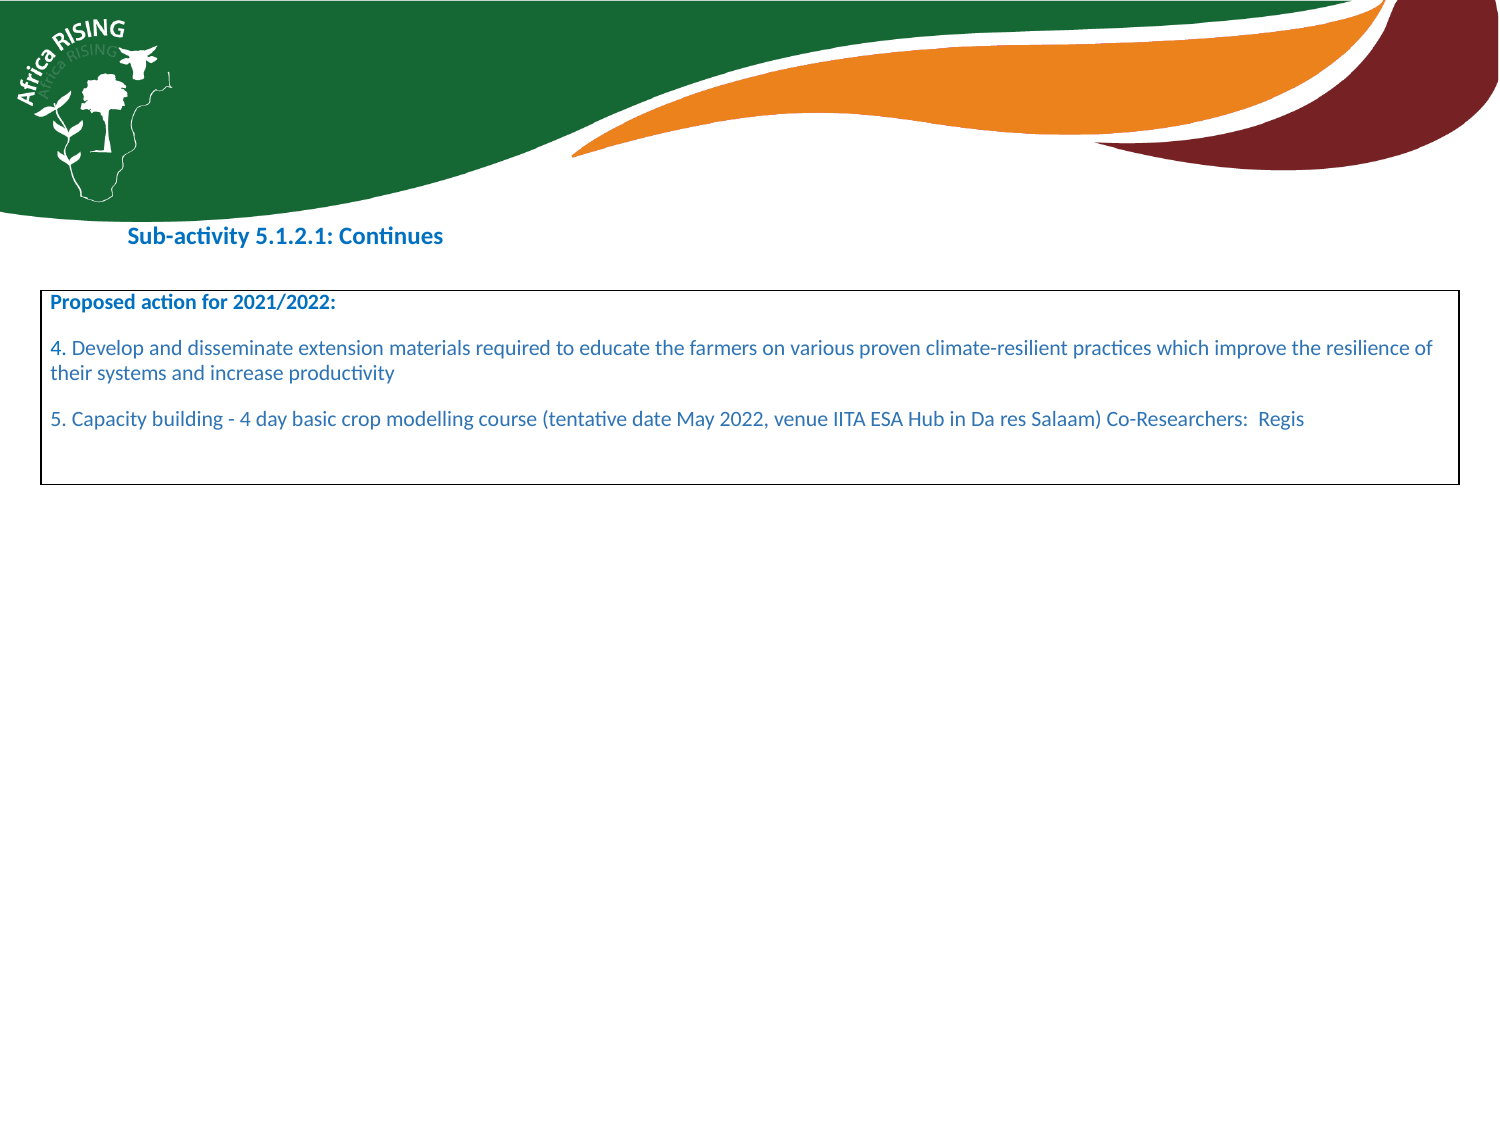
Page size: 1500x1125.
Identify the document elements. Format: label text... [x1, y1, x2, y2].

picture [0, 0, 1499, 222]
table_header Proposed action for 2021/2022: 4. Develop and disseminate extension materials required to educate the farmers on various proven climate-resilient practices which improve the resilience of their systems and increase productivity 5. Capacity building - 4 day basic crop modelling course (tentative date May 2022, venue IITA ESA Hub in Da res Salaam) Co-Researchers: Regis [42, 291, 1458, 484]
list Sub-activity 5.1.2.1: Continues [93, 215, 1407, 254]
